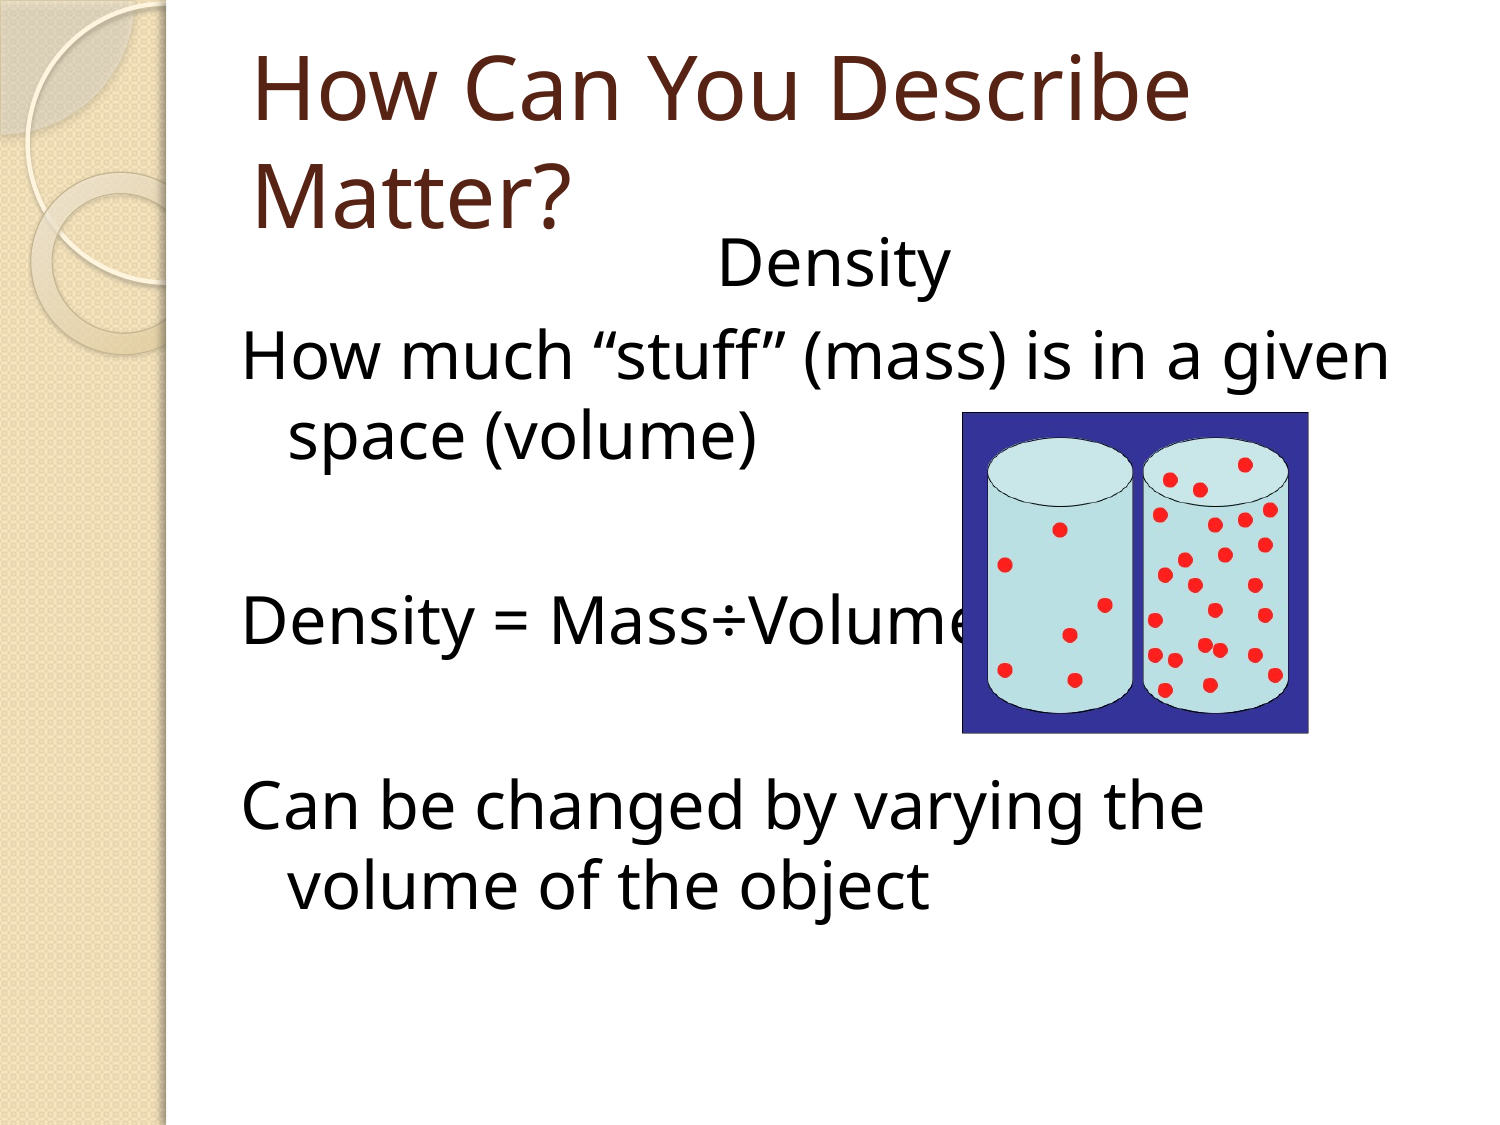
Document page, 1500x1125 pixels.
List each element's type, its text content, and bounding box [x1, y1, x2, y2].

text_box [4, 0, 655, 315]
title How Can You Describe Matter? [655, 45, 1466, 233]
picture [962, 412, 1309, 734]
list Density How much “stuff” (mass) is in a given space (volume) Density = Mass÷Volume Can be changed by varying the volume of the object [212, 212, 1443, 1038]
